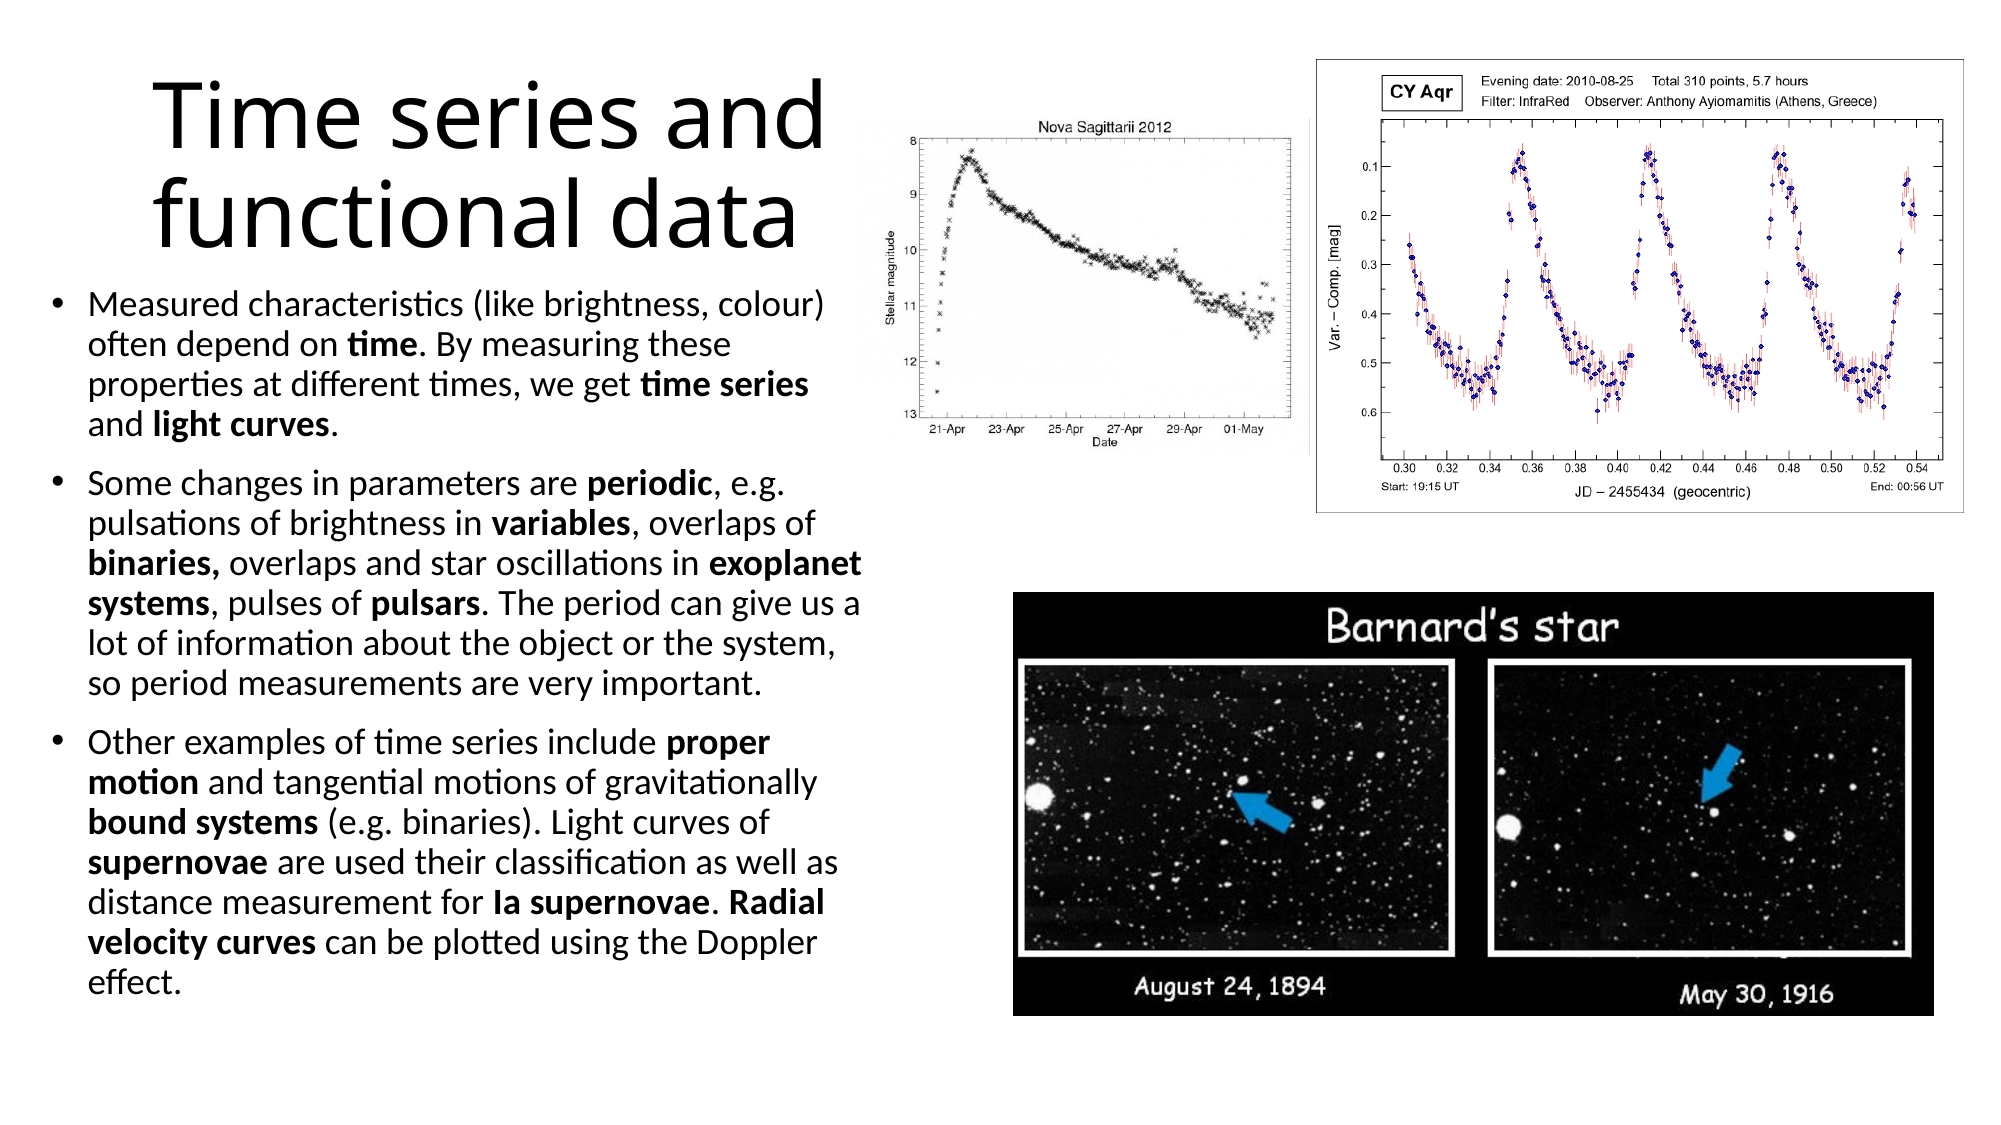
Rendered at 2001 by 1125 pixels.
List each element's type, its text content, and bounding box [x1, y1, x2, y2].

picture [1013, 592, 1934, 1016]
picture [1316, 59, 1964, 513]
list Measured characteristics (like brightness, colour) often depend on time. By measuring these properties at different times, we get time series and light curves. Some changes in parameters are periodic, e.g. pulsations of brightness in variables, overlaps of binaries, overlaps and star oscillations in exoplanet systems, pulses of pulsars. The period can give us a lot of information about the object or the system, so period measurements are very important. Other examples of time series include proper motion and tangential motions of gravitationally bound systems (e.g. binaries). Light curves of supernovae are used their classification as well as distance measurement for Ia supernovae. Radial velocity curves can be plotted using the Doppler effect. [36, 277, 879, 1028]
title Time series and functional data [137, 59, 1058, 277]
picture [857, 118, 1310, 455]
